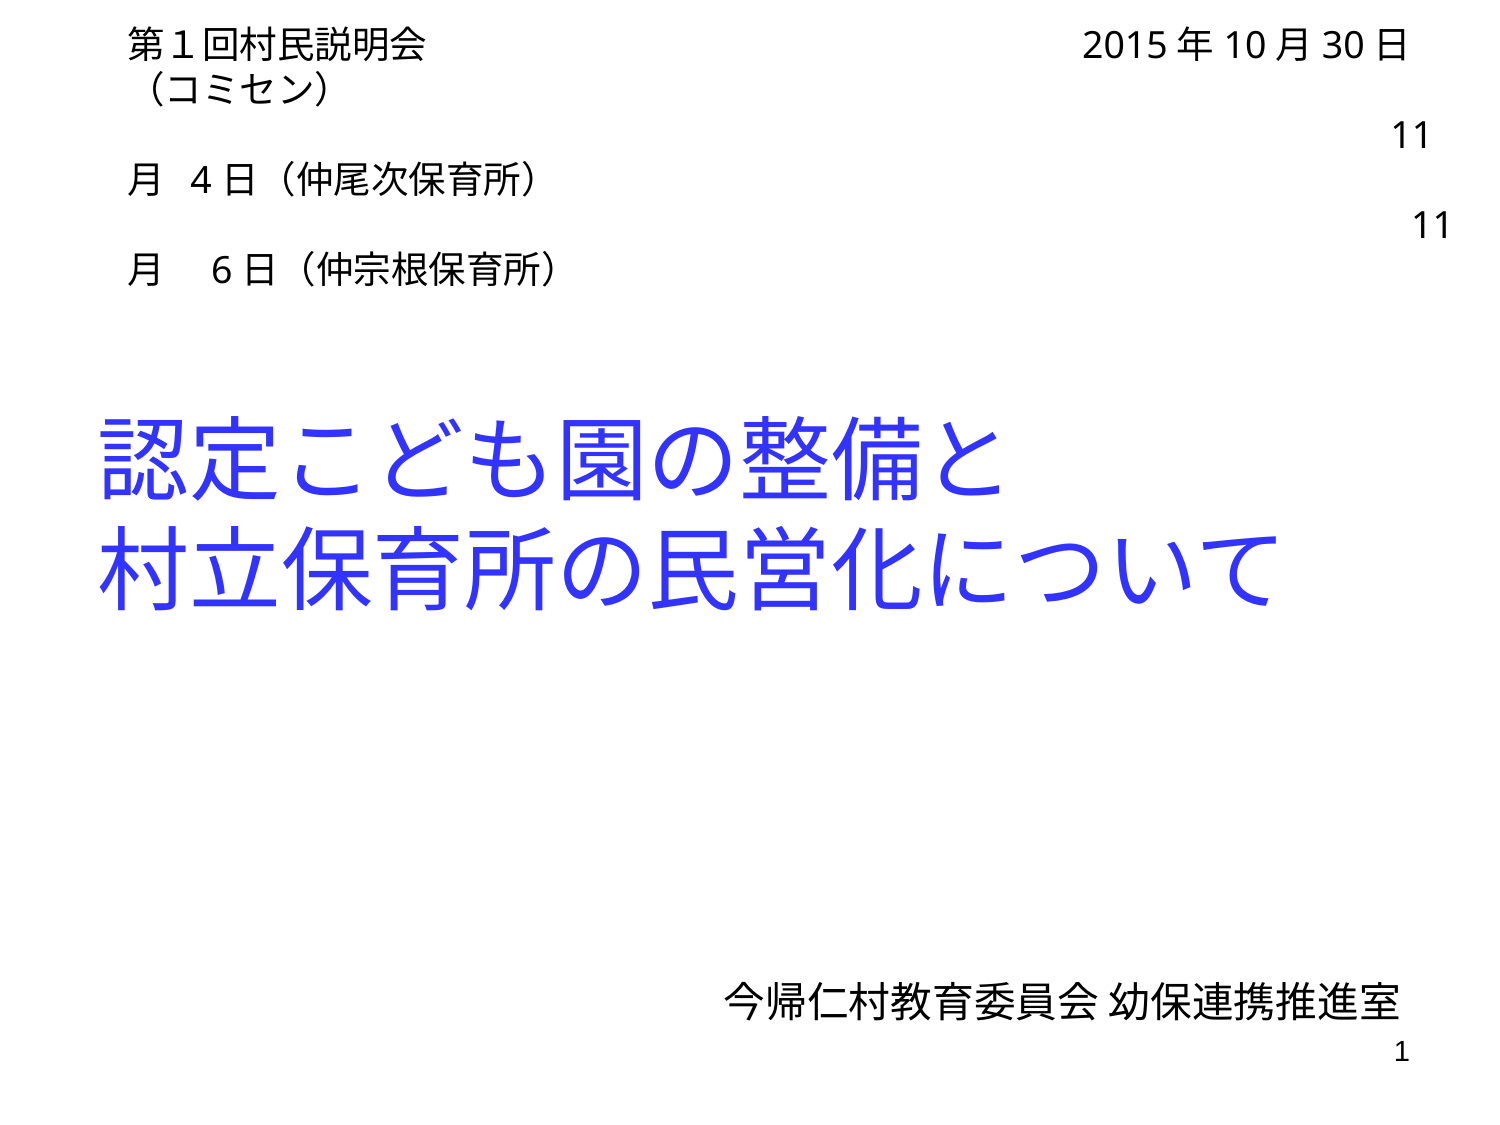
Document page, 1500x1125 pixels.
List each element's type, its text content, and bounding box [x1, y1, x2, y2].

text_box 第１回村民説明会 2015年10月30日（コミセン） 11月 4日（仲尾次保育所） 11月 6日（仲宗根保育所） [112, 13, 1477, 299]
slide_number 1 [1074, 1024, 1426, 1103]
title 認定こども園の整備と 村立保育所の民営化について [82, 367, 1459, 658]
subtitle 今帰仁村教育委員会 幼保連携推進室 [696, 952, 1495, 1012]
